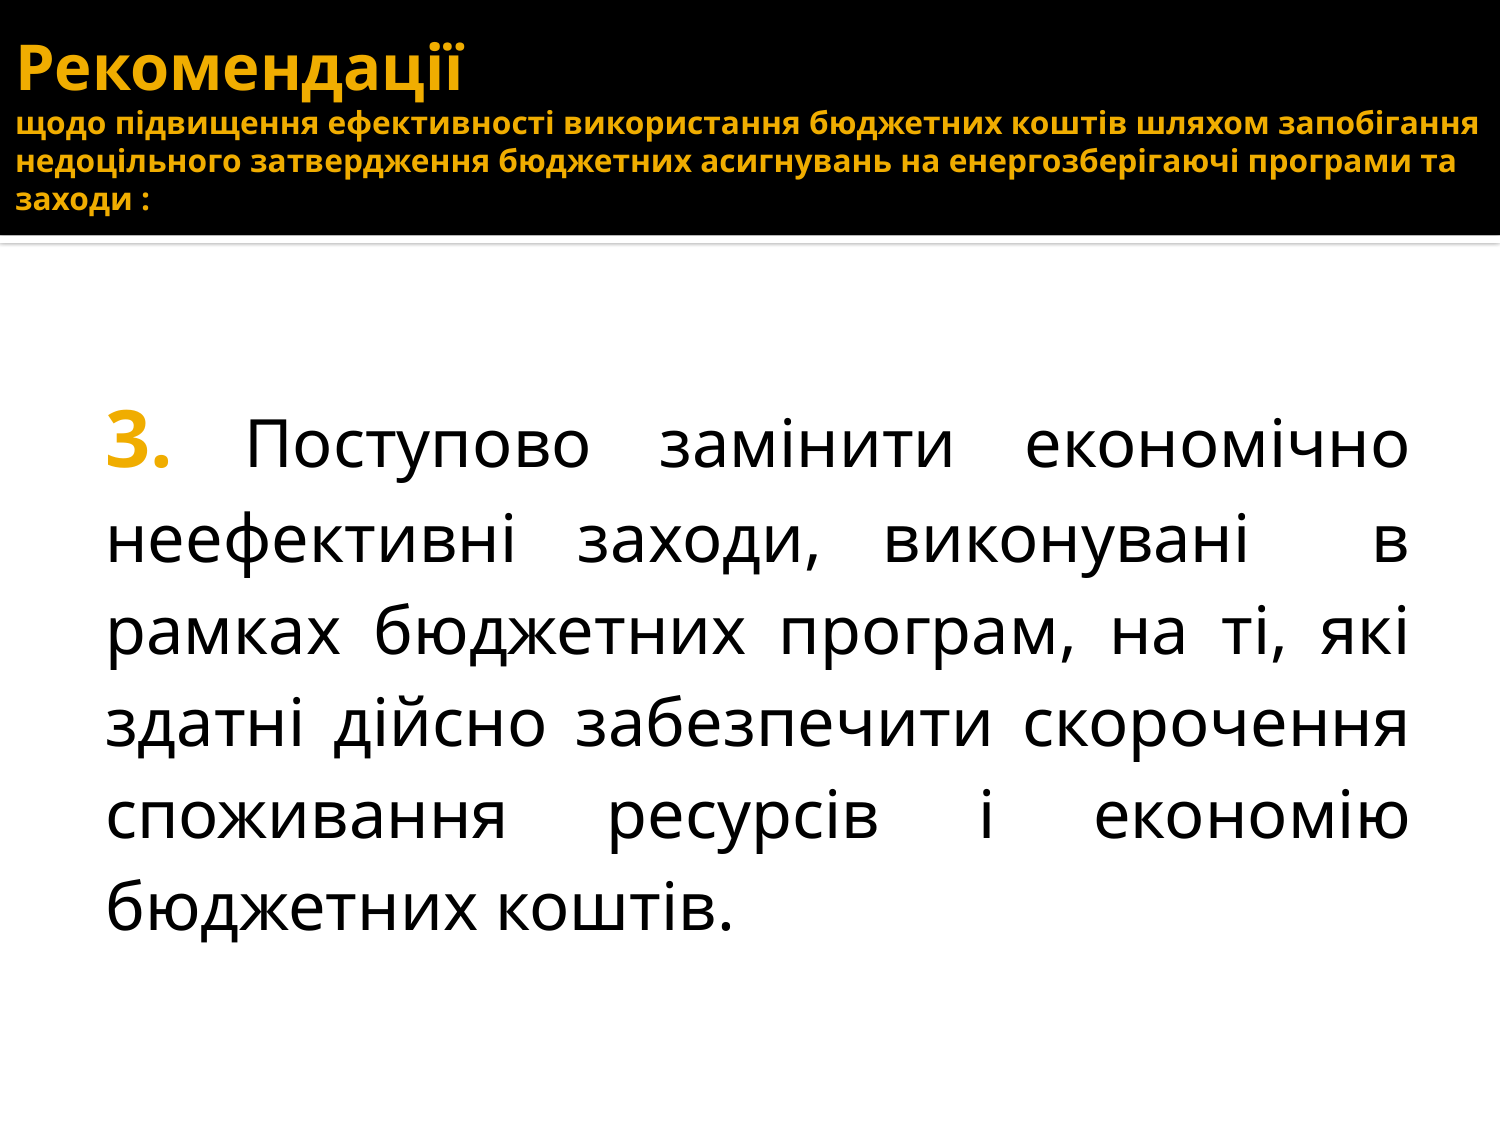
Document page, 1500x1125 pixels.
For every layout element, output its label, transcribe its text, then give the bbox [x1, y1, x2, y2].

list 3. Поступово замінити економічно неефективні заходи, виконувані в рамках бюджетних програм, на ті, які здатні дійсно забезпечити скорочення споживання ресурсів і економію бюджетних коштів. [76, 278, 1427, 1038]
title Рекомендації щодо підвищення ефективності використання бюджетних коштів шляхом запобігання недоцільного затвердження бюджетних асигнувань на енергозберігаючі програми та заходи : [0, 19, 1500, 225]
